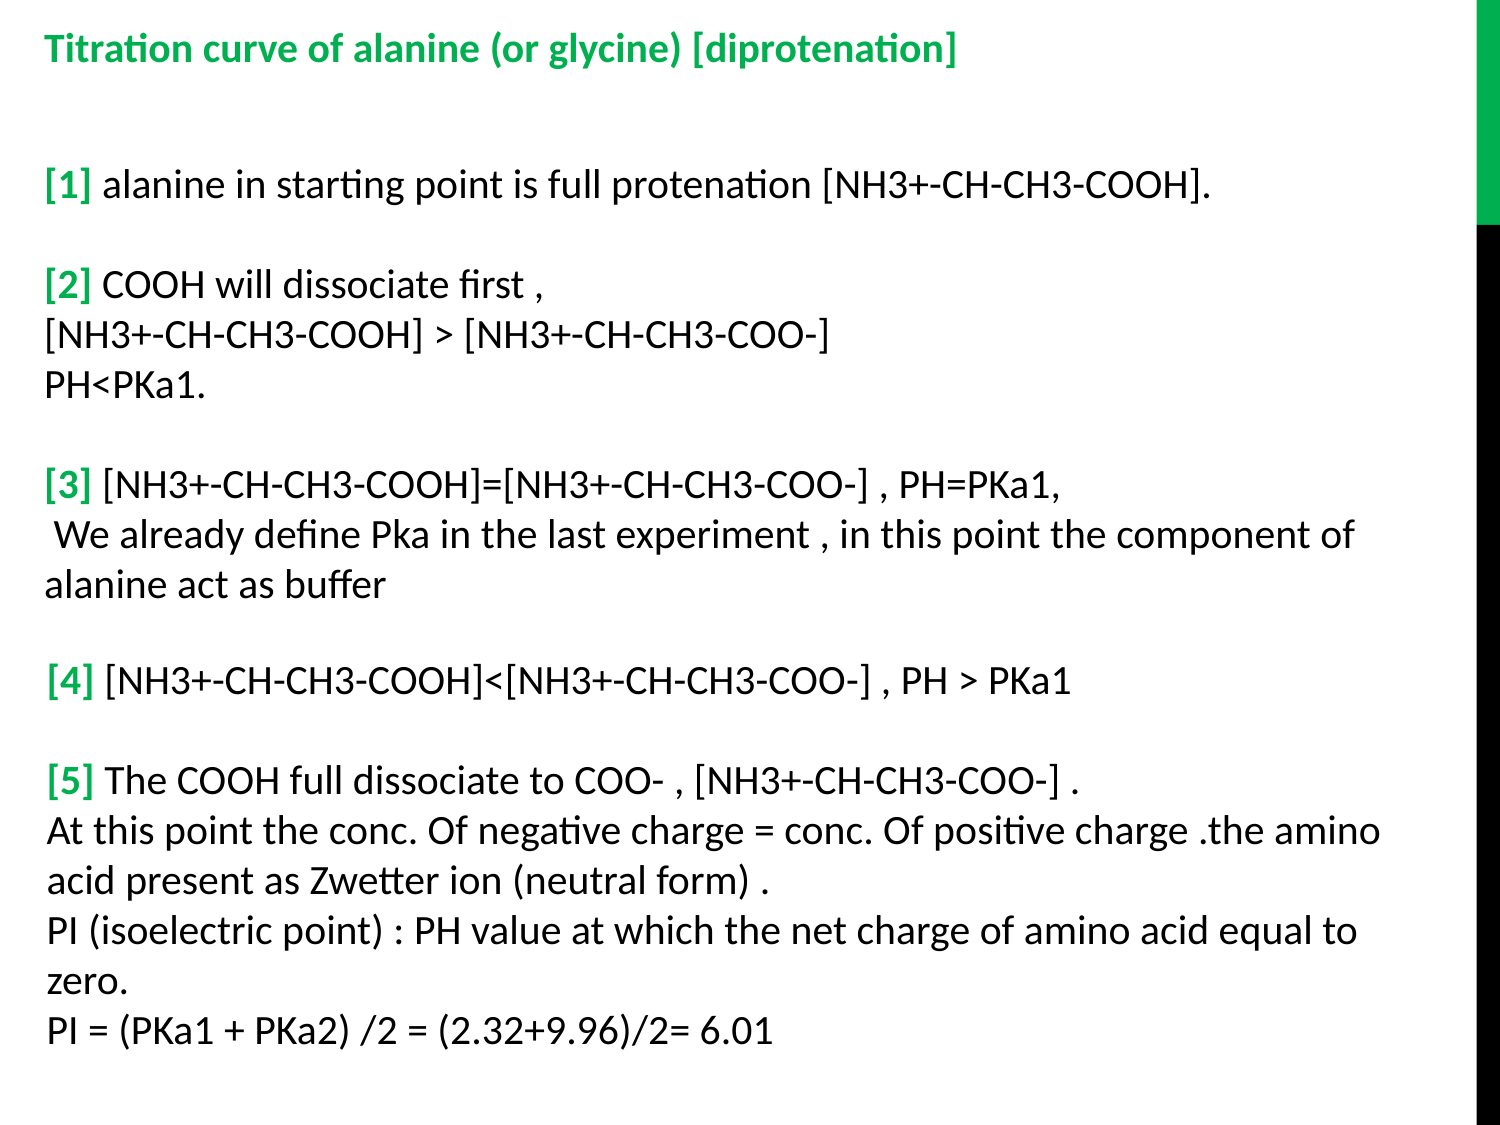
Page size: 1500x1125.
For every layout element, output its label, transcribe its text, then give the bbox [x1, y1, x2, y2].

text_box [1] alanine in starting point is full protenation [NH3+-CH-CH3-COOH]. [2] COOH will dissociate first , [NH3+-CH-CH3-COOH] > [NH3+-CH-CH3-COO-] PH<PKa1. [3] [NH3+-CH-CH3-COOH]=[NH3+-CH-CH3-COO-] , PH=PKa1, We already define Pka in the last experiment , in this point the component of alanine act as buffer [29, 149, 1459, 614]
text_box Titration curve of alanine (or glycine) [diprotenation] [29, 13, 1270, 79]
text_box [4] [NH3+-CH-CH3-COOH]<[NH3+-CH-CH3-COO-] , PH > PKa1 [5] The COOH full dissociate to COO- , [NH3+-CH-CH3-COO-] . At this point the conc. Of negative charge = conc. Of positive charge .the amino acid present as Zwetter ion (neutral form) . PI (isoelectric point) : PH value at which the net charge of amino acid equal to zero. PI = (PKa1 + PKa2) /2 = (2.32+9.96)/2= 6.01 [31, 645, 1438, 1060]
